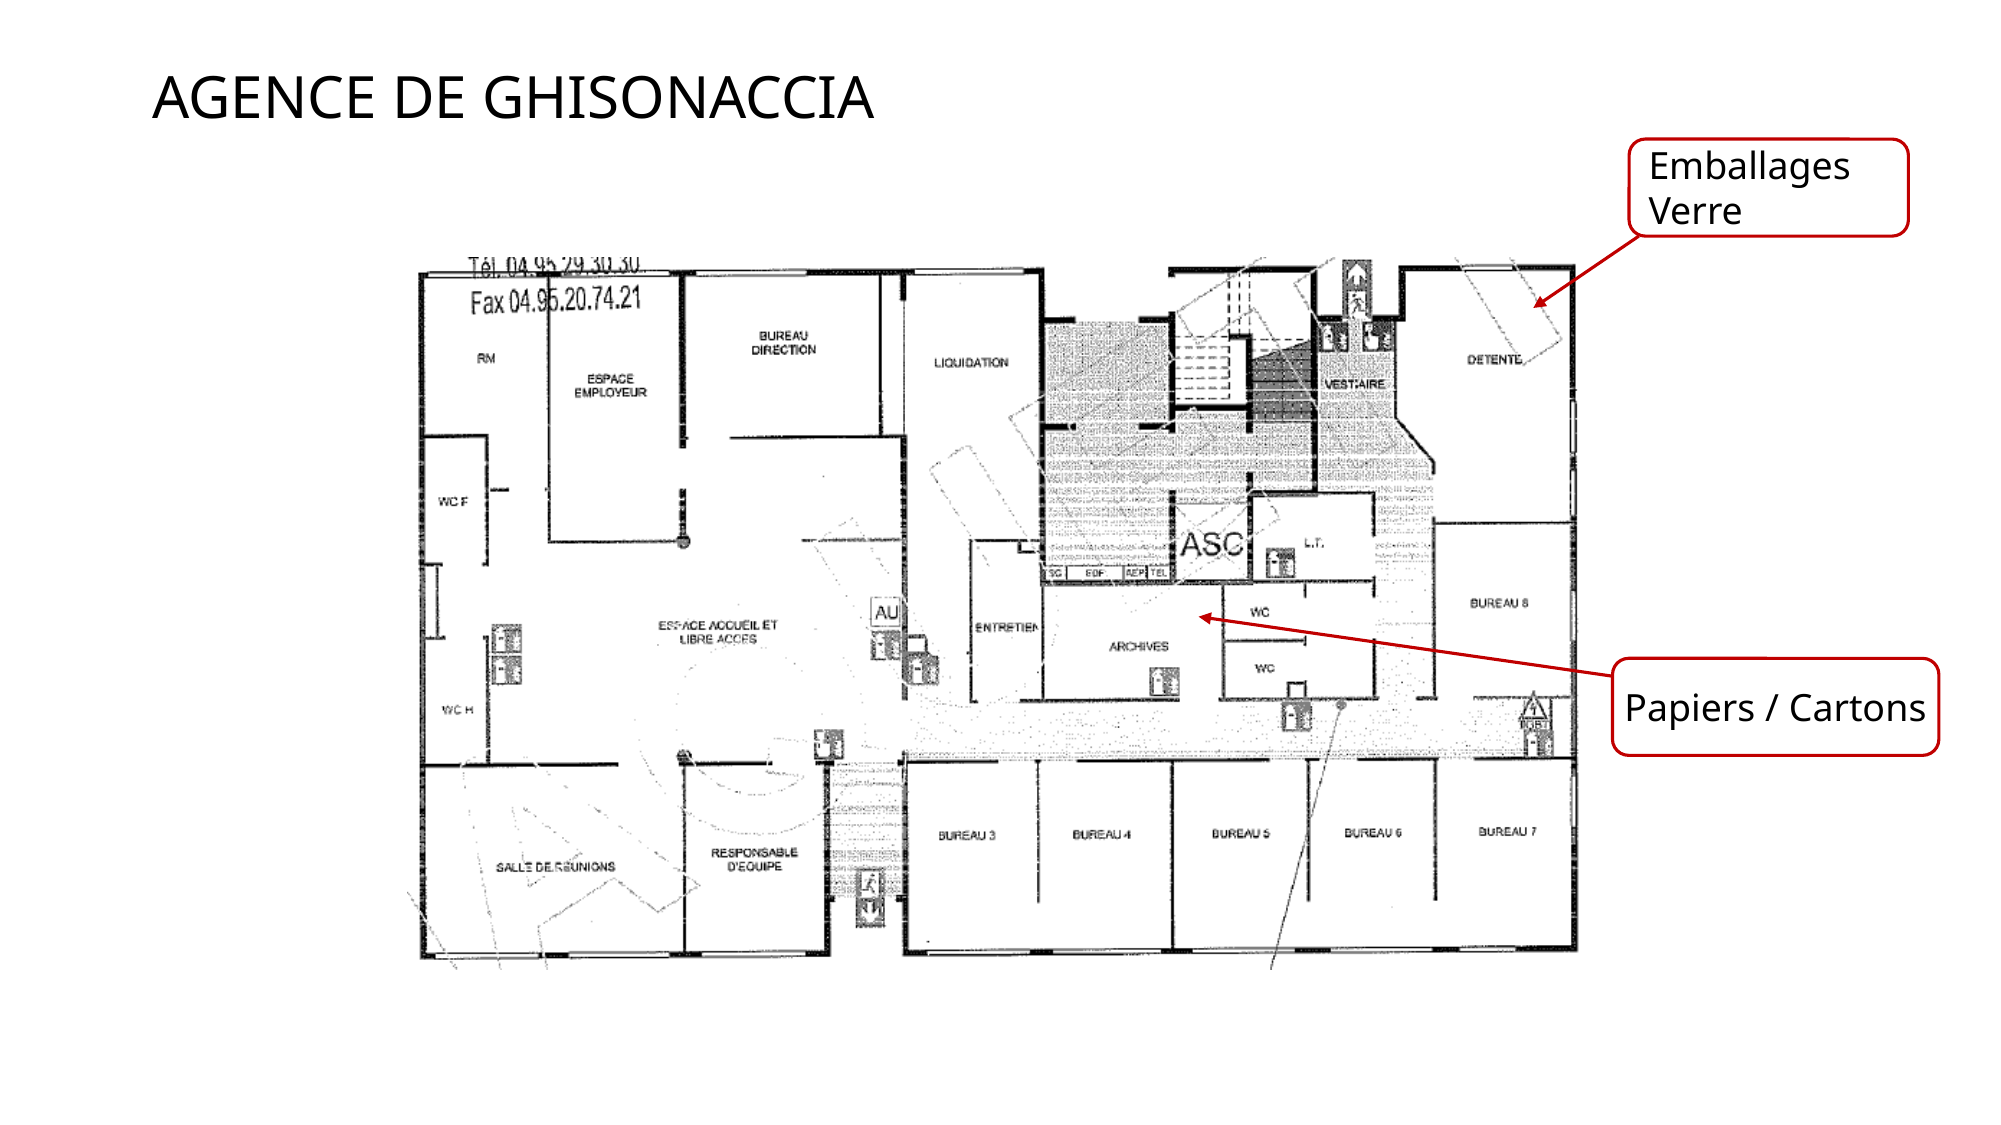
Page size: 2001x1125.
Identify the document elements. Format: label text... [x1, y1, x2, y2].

title AGENCE DE GHISONACCIA [137, 59, 1863, 140]
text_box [1532, 235, 1640, 309]
text_box Papiers / Cartons [1609, 676, 1942, 737]
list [406, 256, 1594, 970]
text_box Emballages Verre [1627, 137, 1910, 238]
text_box [1610, 737, 1941, 757]
text_box [1613, 656, 1941, 676]
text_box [468, 291, 538, 322]
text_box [1198, 616, 1613, 677]
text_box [633, 297, 641, 308]
